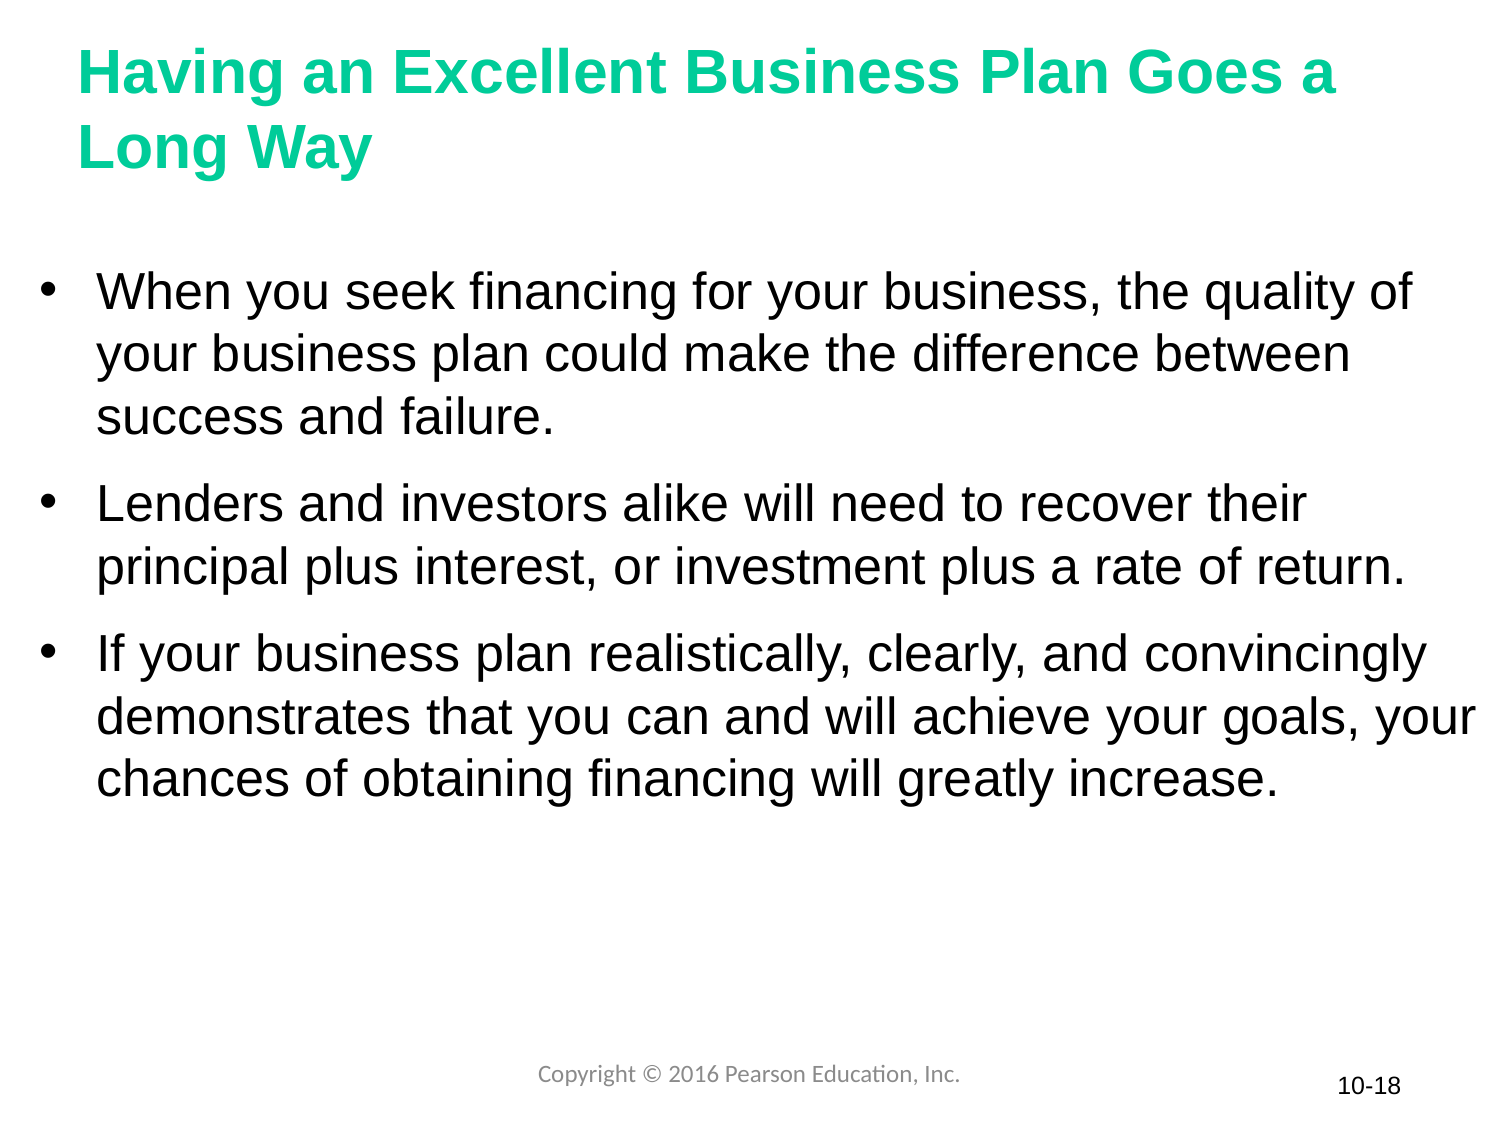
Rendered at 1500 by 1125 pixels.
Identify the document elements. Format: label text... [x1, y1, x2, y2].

list When you seek financing for your business, the quality of your business plan could make the difference between success and failure. Lenders and investors alike will need to recover their principal plus interest, or investment plus a rate of return. If your business plan realistically, clearly, and convincingly demonstrates that you can and will achieve your goals, your chances of obtaining financing will greatly increase. [24, 249, 1500, 993]
title Having an Excellent Business Plan Goes a Long Way [62, 12, 1413, 200]
footer Copyright © 2016 Pearson Education, Inc. [512, 1042, 988, 1103]
